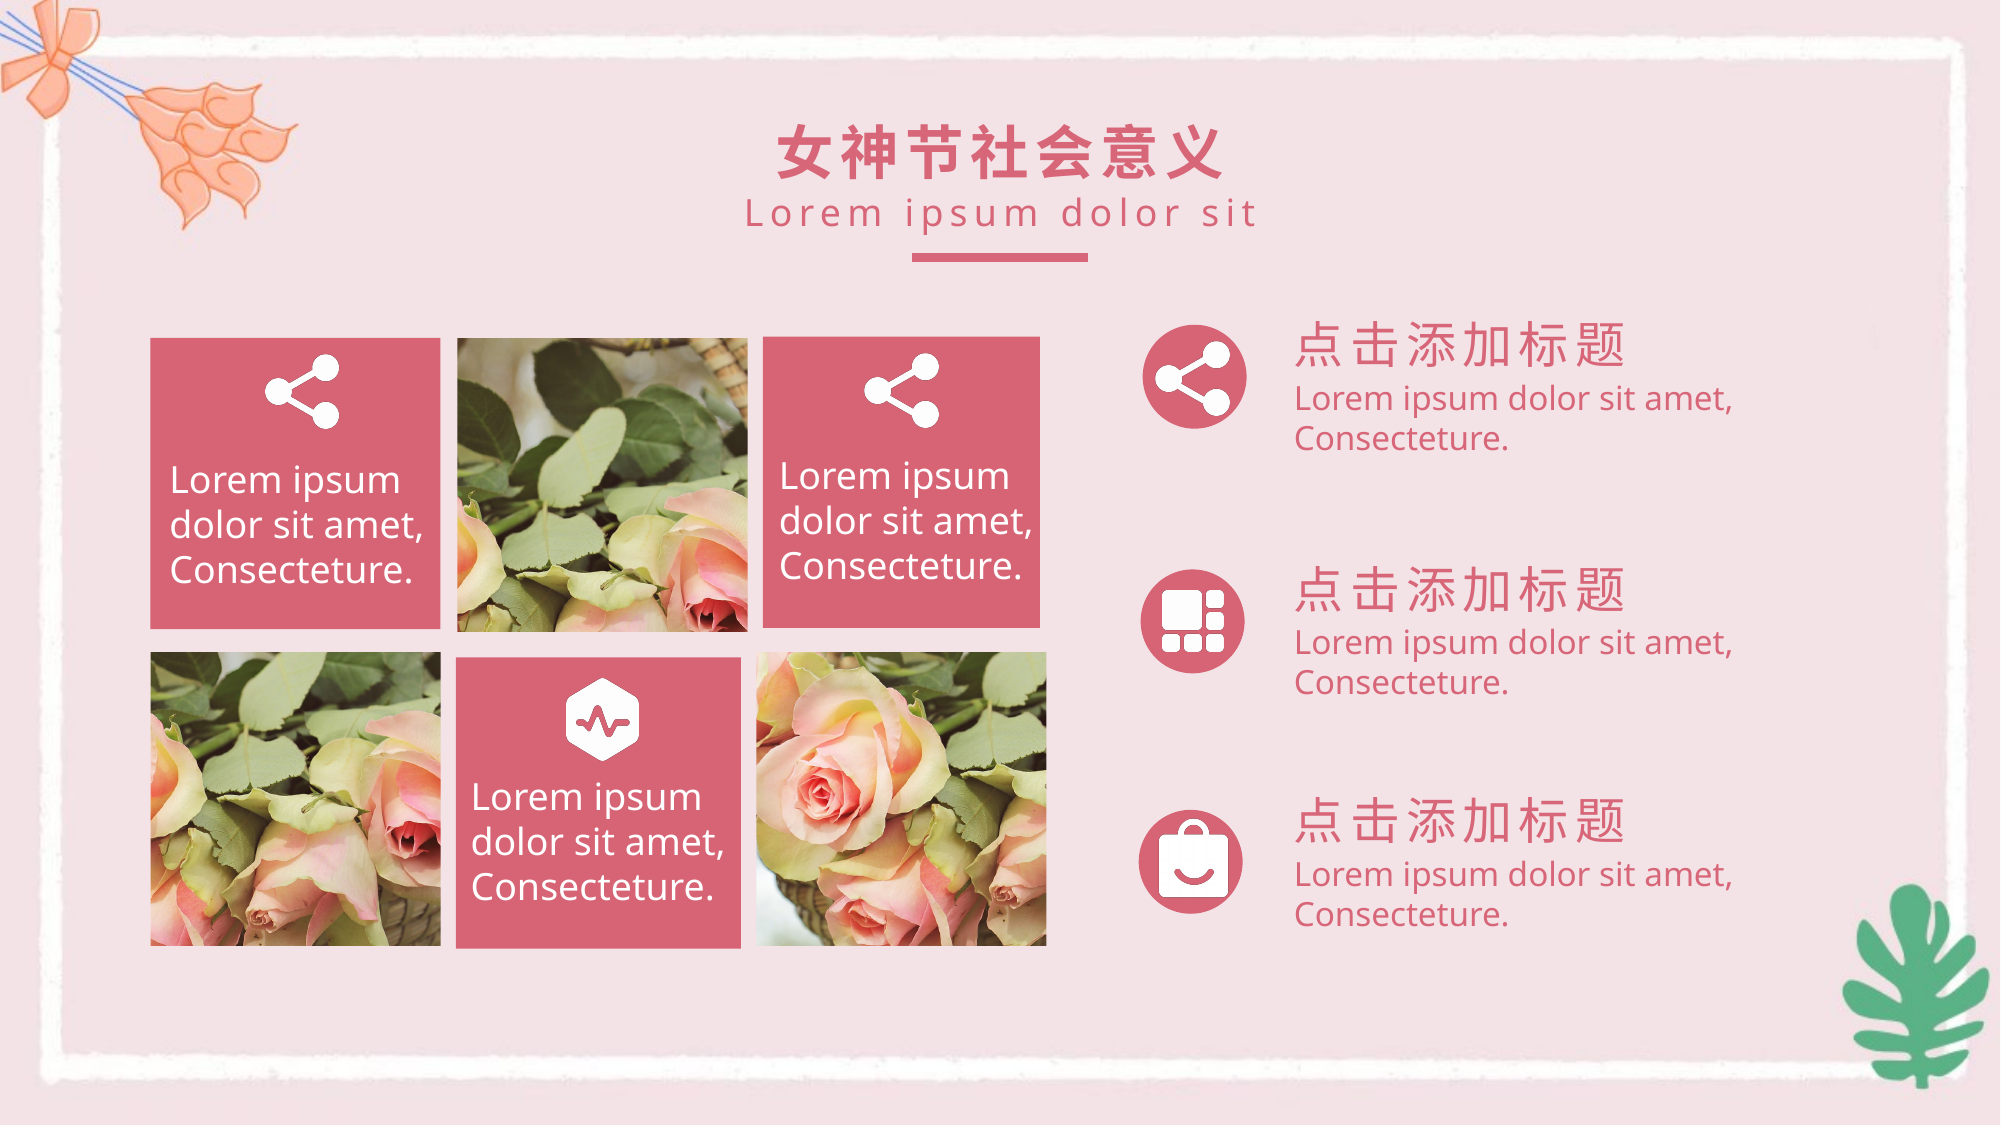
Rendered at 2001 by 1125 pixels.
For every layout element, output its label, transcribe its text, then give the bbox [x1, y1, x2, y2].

text_box [1139, 568, 1246, 675]
text_box Lorem ipsum dolor sit amet, Consecteture. [1279, 845, 1914, 941]
title 女神节社会意义 [740, 92, 1260, 170]
text_box Lorem ipsum dolor sit amet, Consecteture. [1279, 369, 1914, 464]
text_box [1168, 910, 1213, 915]
text_box Lorem ipsum dolor sit amet, Consecteture. [455, 765, 748, 916]
text_box 点击添加标题 [1279, 786, 1821, 845]
text_box [149, 337, 442, 630]
text_box [1137, 838, 1143, 885]
text_box Lorem ipsum dolor sit amet, Consecteture. [763, 444, 1056, 595]
picture [0, 0, 2001, 1125]
text_box 点击添加标题 [1279, 310, 1821, 369]
text_box 点击添加标题 [1279, 554, 1821, 613]
text_box Lorem ipsum dolor sit [720, 170, 1280, 242]
text_box Lorem ipsum dolor sit amet, Consecteture. [154, 448, 446, 598]
text_box [455, 916, 742, 950]
text_box [455, 656, 742, 765]
text_box [762, 336, 1041, 629]
text_box Lorem ipsum dolor sit amet, Consecteture. [1279, 613, 1914, 709]
